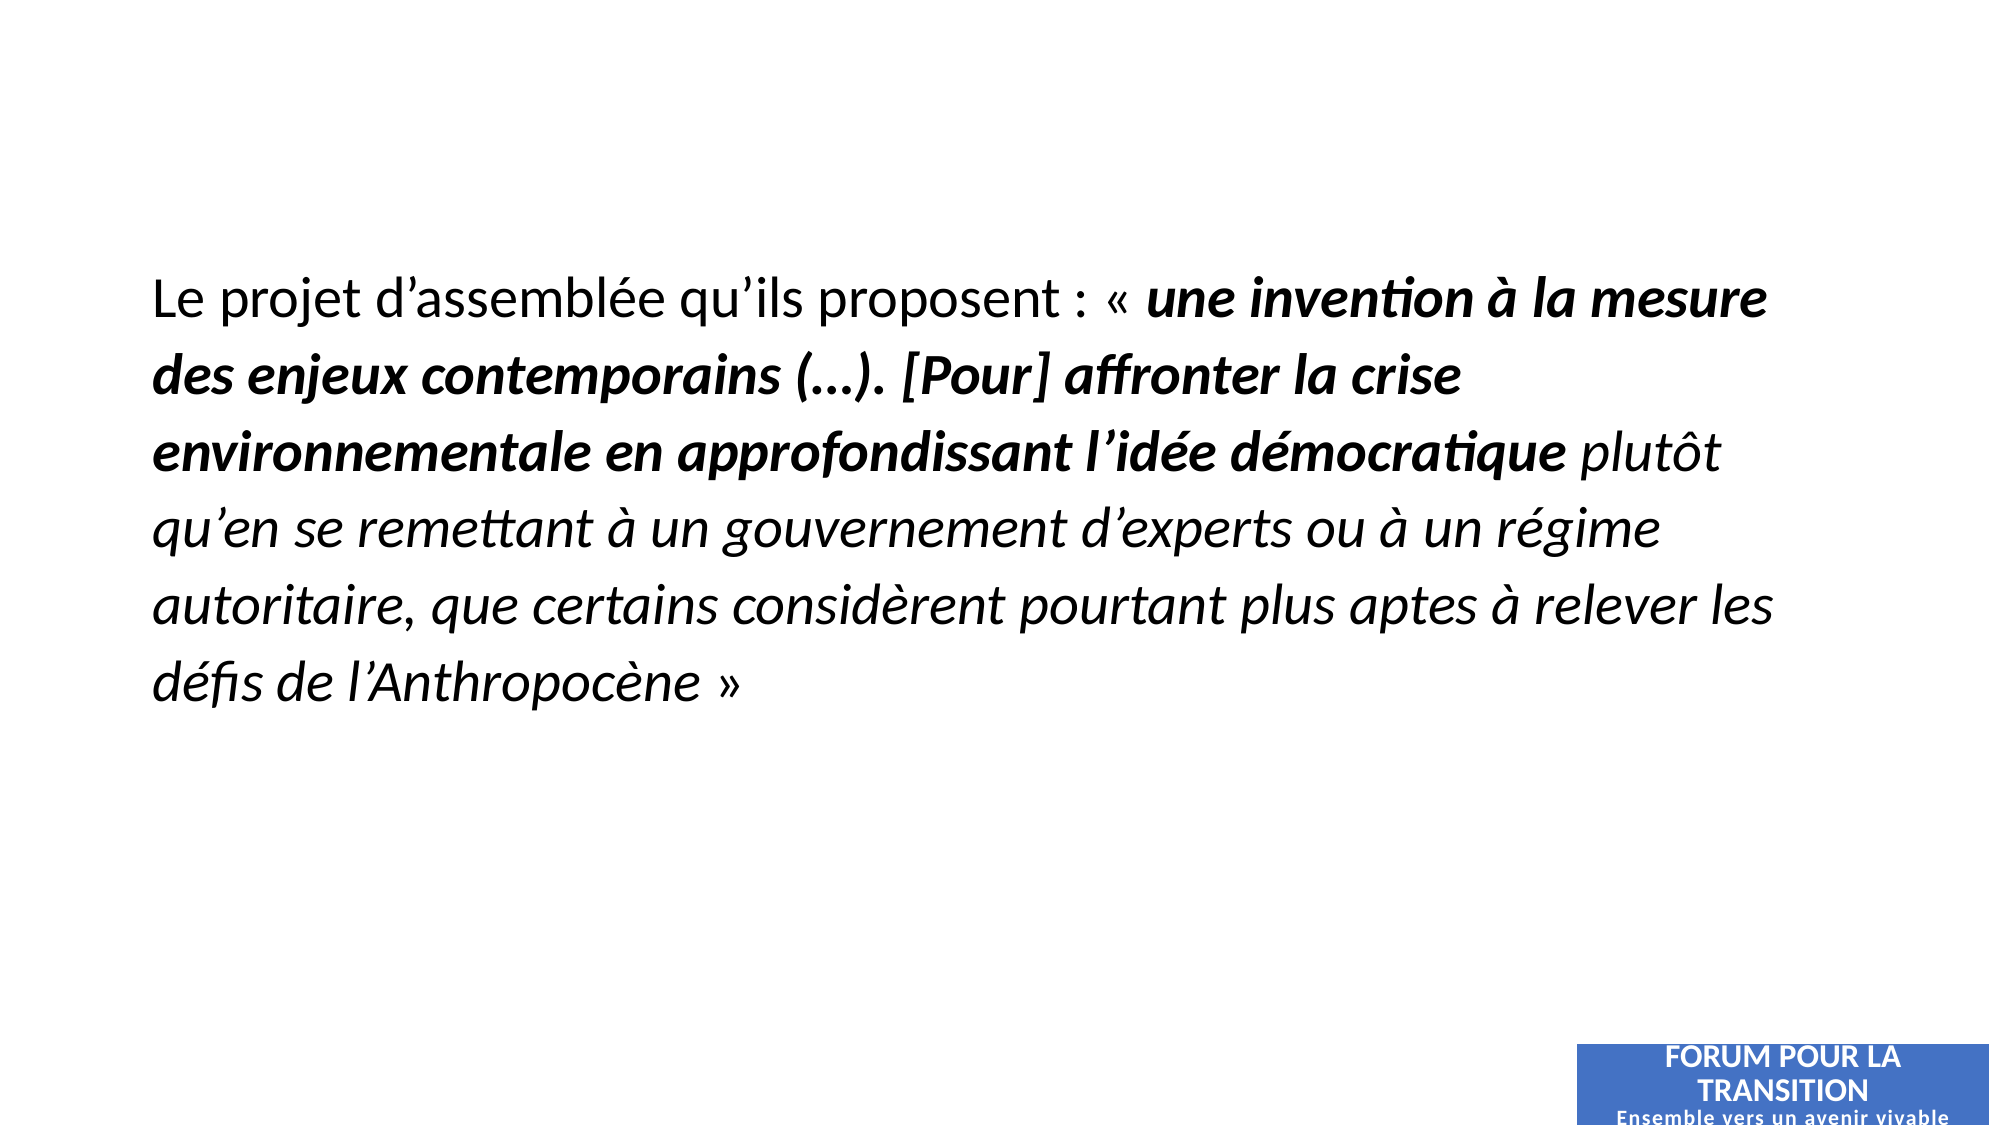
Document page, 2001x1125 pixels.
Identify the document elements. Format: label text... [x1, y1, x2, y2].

list Le projet d’assemblée qu’ils proposent : « une invention à la mesure des enjeux contemporains (…). [Pour] affronter la crise environnementale en approfondissant l’idée démocratique plutôt qu’en se remettant à un gouvernement d’experts ou à un régime autoritaire, que certains considèrent pourtant plus aptes à relever les défis de l’Anthropocène » [137, 186, 1863, 1014]
